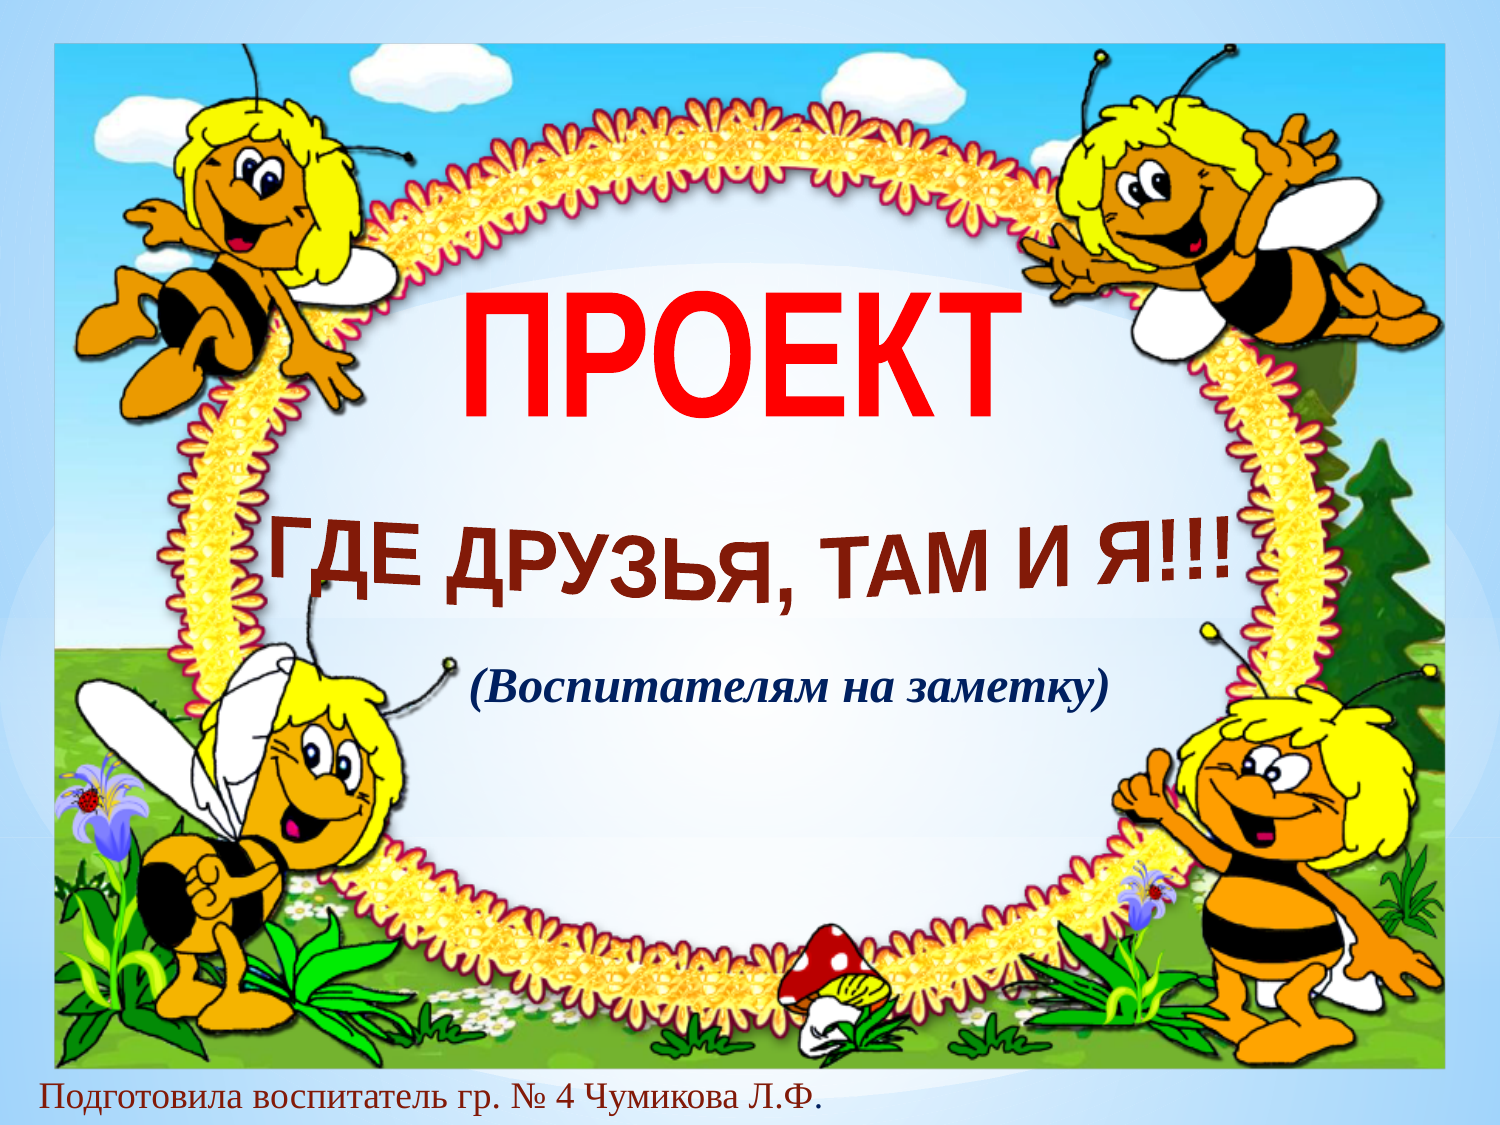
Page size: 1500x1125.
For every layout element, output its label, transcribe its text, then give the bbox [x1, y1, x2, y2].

text_box Подготовила воспитатель гр. № 4 Чумикова Л.Ф. [23, 1063, 880, 1124]
picture [52, 42, 1448, 1071]
